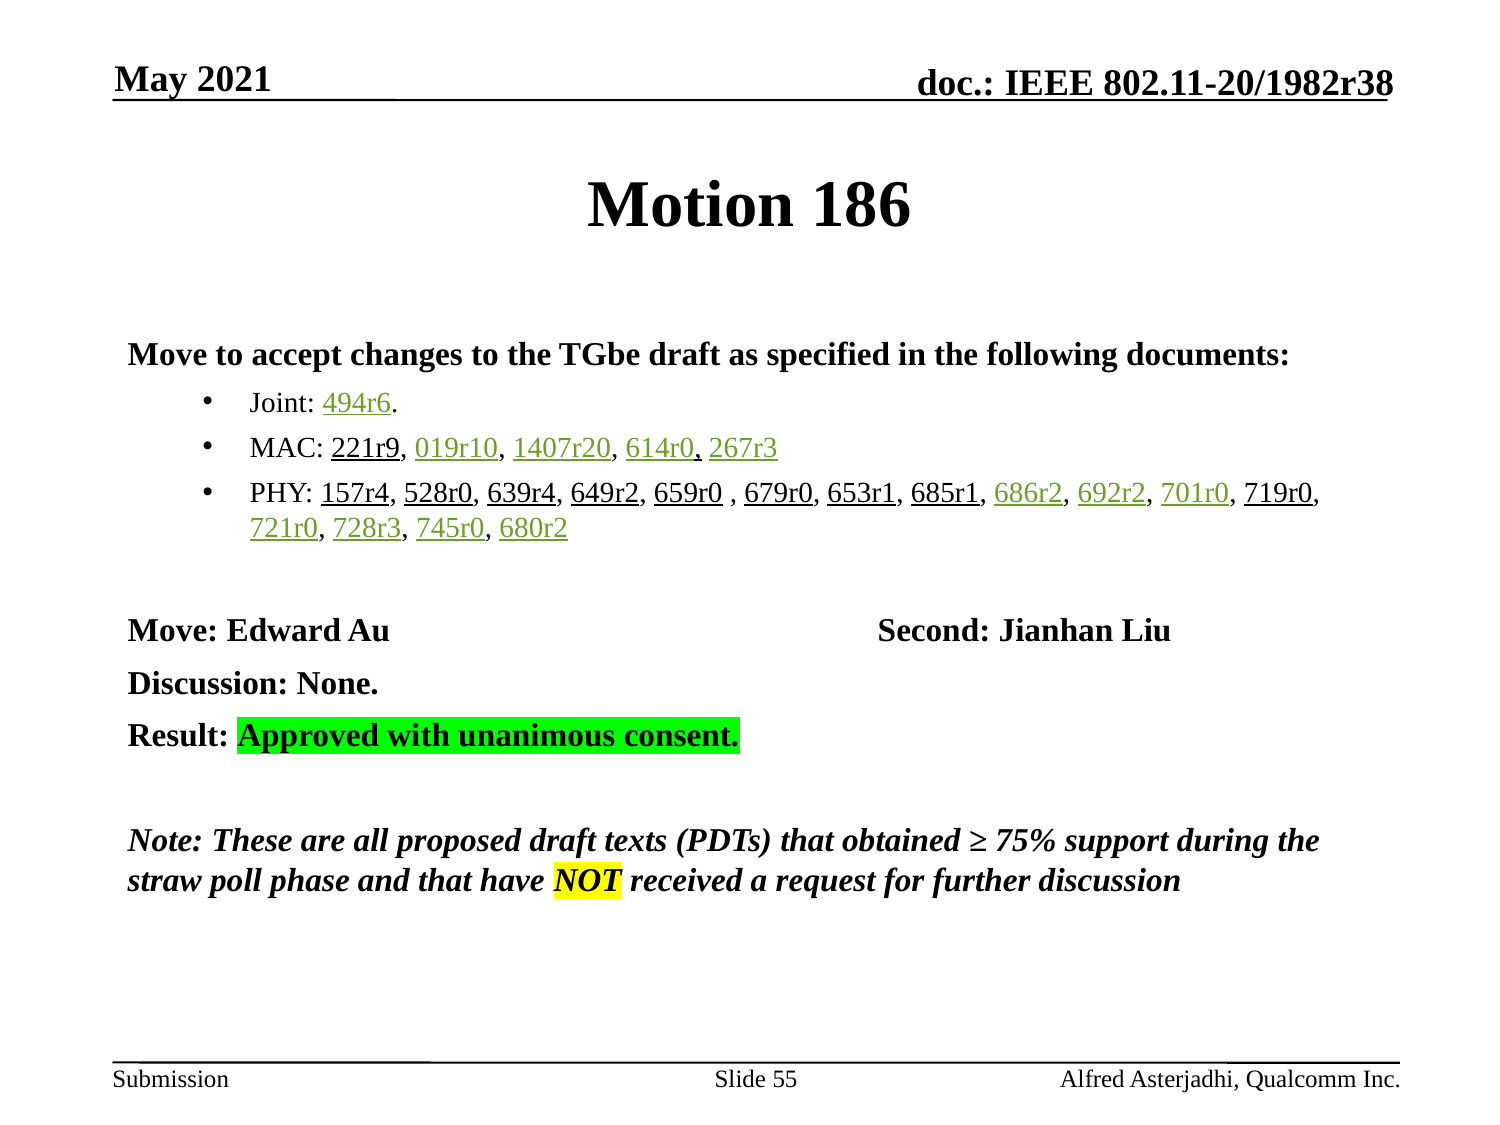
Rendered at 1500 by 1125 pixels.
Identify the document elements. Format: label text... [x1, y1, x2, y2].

list Move to accept changes to the TGbe draft as specified in the following documents: Joint: 494r6. MAC: 221r9, 019r10, 1407r20, 614r0, 267r3 PHY: 157r4, 528r0, 639r4, 649r2, 659r0 , 679r0, 653r1, 685r1, 686r2, 692r2, 701r0, 719r0, 721r0, 728r3, 745r0, 680r2 Move: Edward Au Second: Jianhan Liu Discussion: None. Result: Approved with unanimous consent. Note: These are all proposed draft texts (PDTs) that obtained ≥ 75% support during the straw poll phase and that have NOT received a request for further discussion [112, 324, 1388, 1000]
slide_number Slide 55 [712, 1061, 800, 1123]
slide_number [114, 54, 423, 100]
title Motion 186 [112, 112, 1388, 288]
footer Alfred Asterjadhi, Qualcomm Inc. [878, 1061, 1402, 1093]
